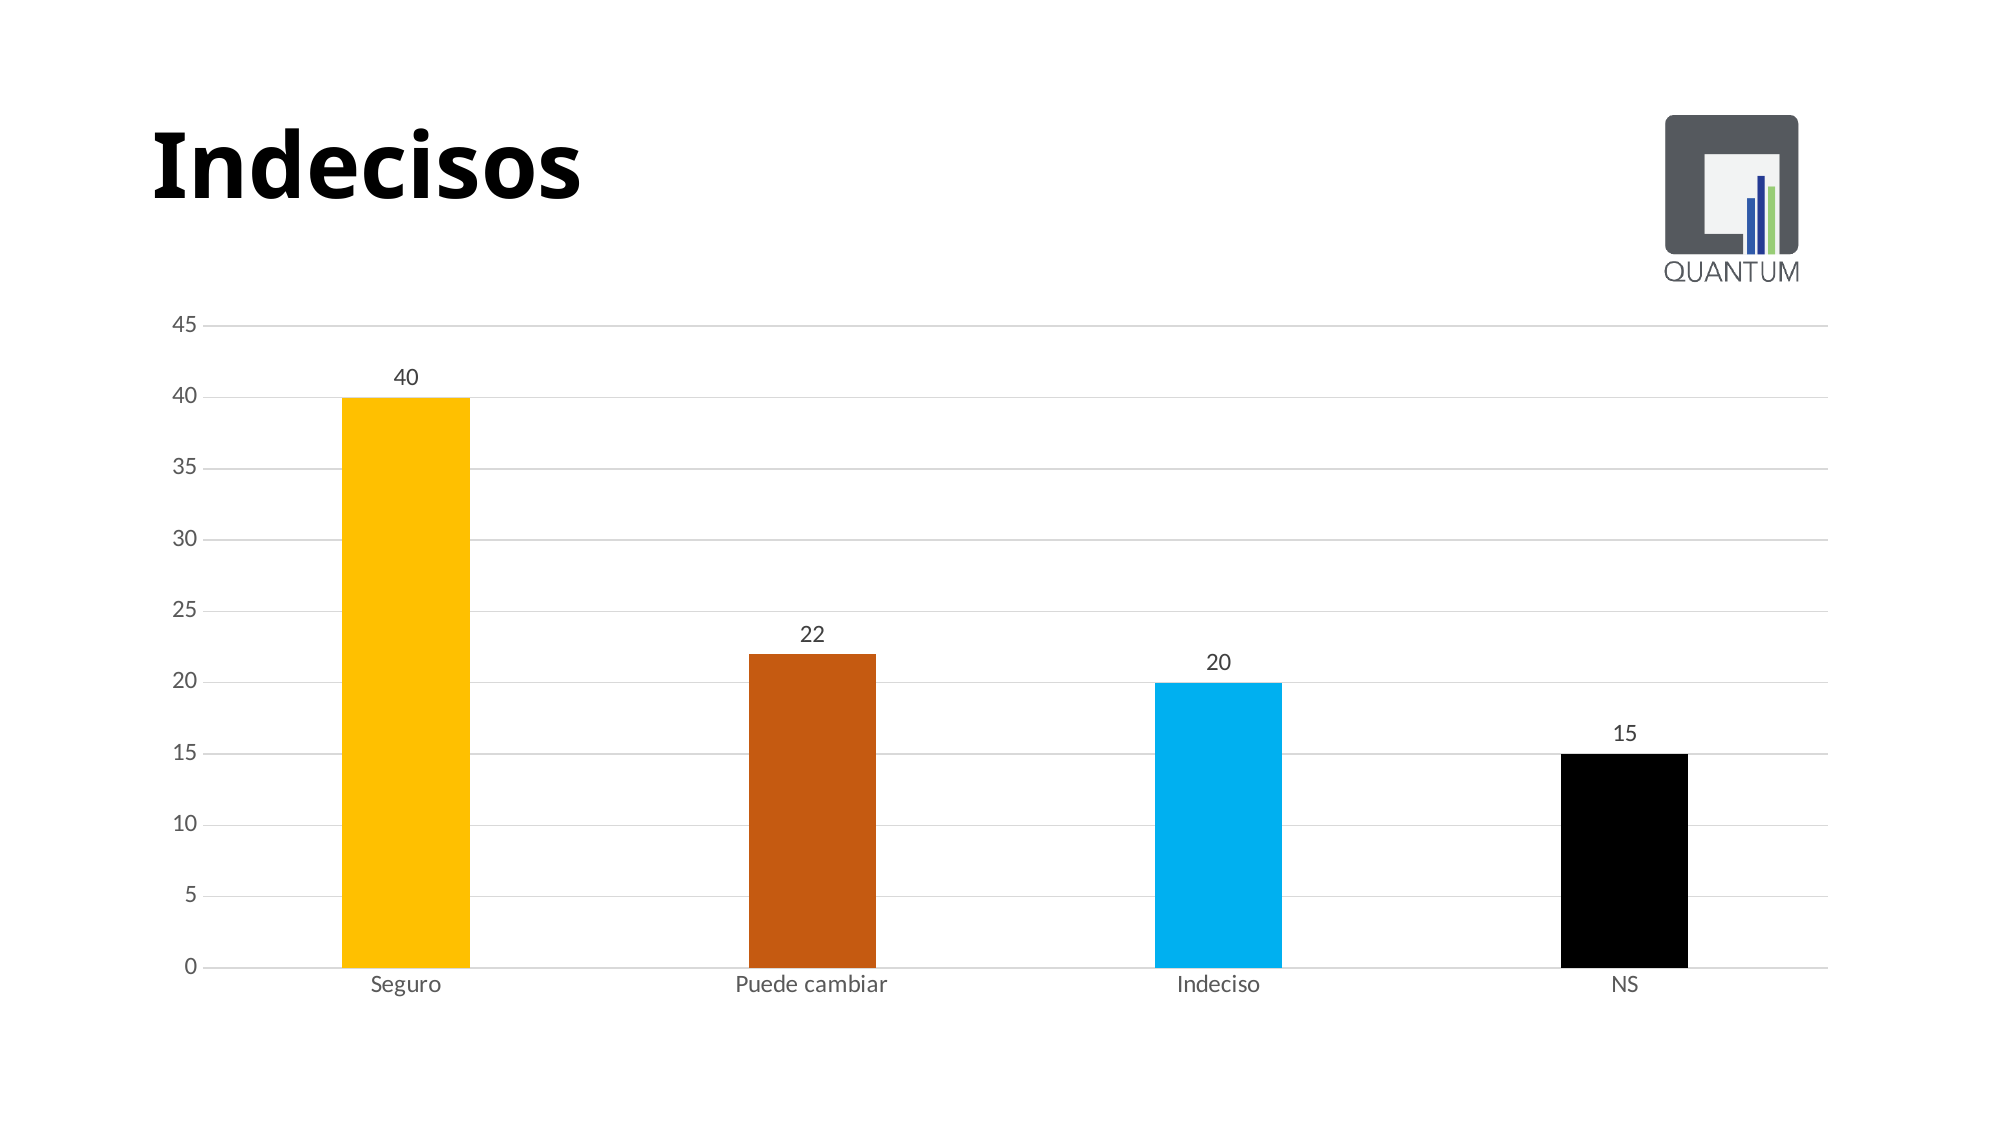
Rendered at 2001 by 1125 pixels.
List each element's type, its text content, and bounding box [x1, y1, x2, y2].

chart [137, 299, 1863, 1014]
title Indecisos [137, 59, 1863, 278]
picture [1661, 113, 1802, 285]
